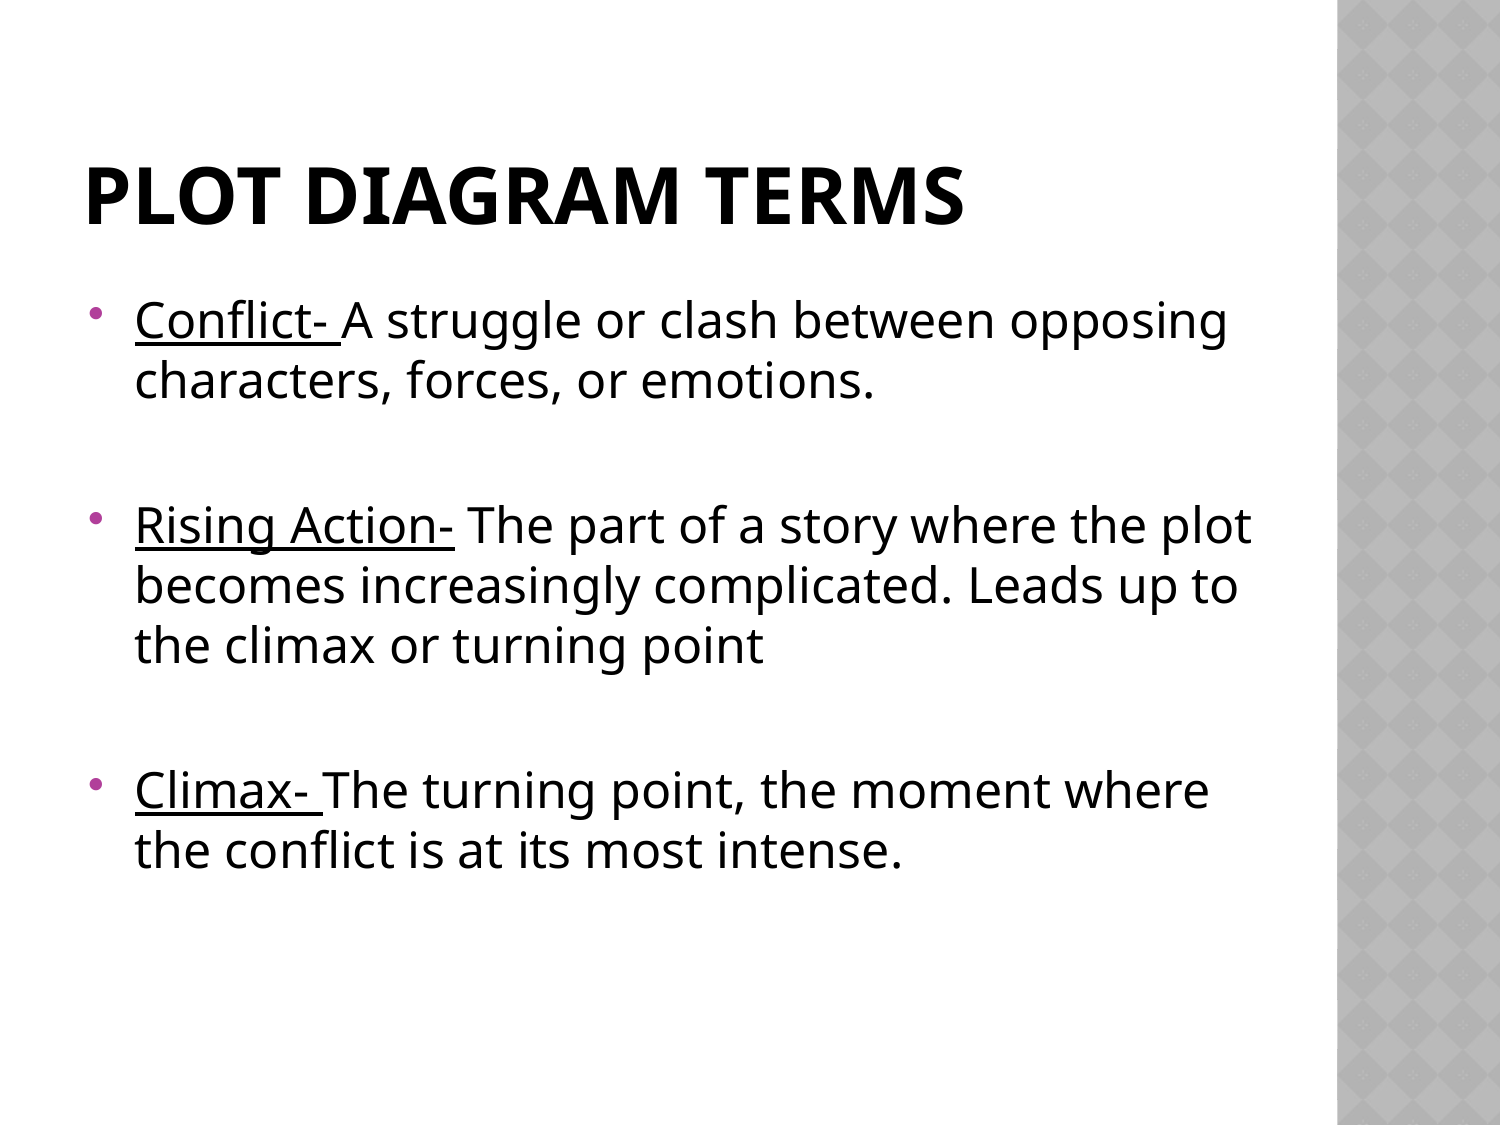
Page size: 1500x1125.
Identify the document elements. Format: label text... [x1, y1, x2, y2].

list Conflict- A struggle or clash between opposing characters, forces, or emotions. Rising Action- The part of a story where the plot becomes increasingly complicated. Leads up to the climax or turning point Climax- The turning point, the moment where the conflict is at its most intense. [75, 280, 1313, 1038]
title PLOT diagram terms [75, 52, 1263, 240]
